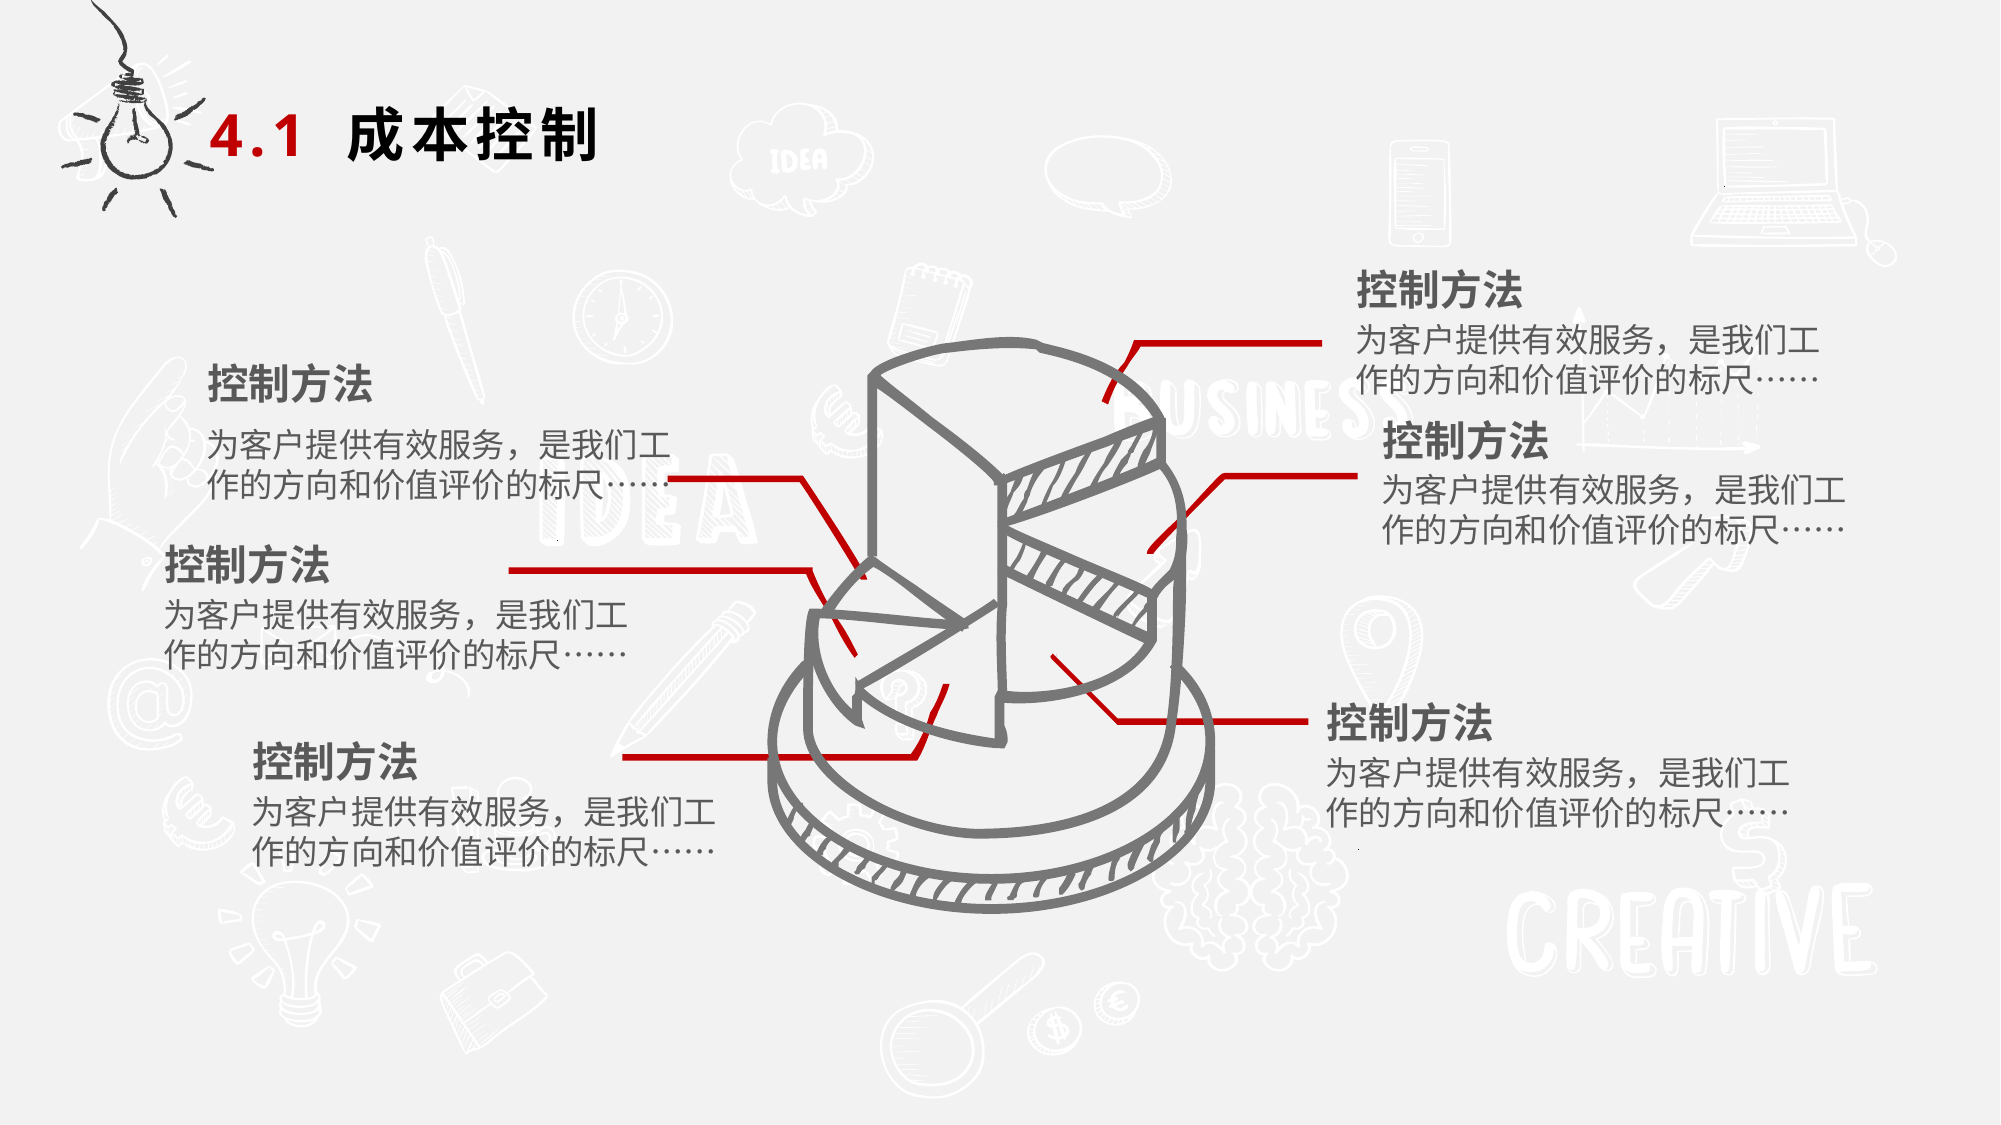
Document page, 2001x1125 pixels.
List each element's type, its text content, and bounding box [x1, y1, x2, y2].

text_box [736, 754, 767, 761]
text_box [1216, 472, 1358, 489]
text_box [148, 531, 648, 683]
text_box [1216, 340, 1323, 347]
text_box 4.1 成本控制 [194, 91, 614, 176]
text_box [690, 475, 767, 483]
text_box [1367, 406, 1866, 559]
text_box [1311, 689, 1810, 841]
text_box [1216, 718, 1309, 725]
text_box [767, 333, 1216, 914]
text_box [191, 350, 690, 513]
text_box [236, 728, 736, 880]
text_box [648, 567, 767, 574]
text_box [1341, 256, 1840, 408]
